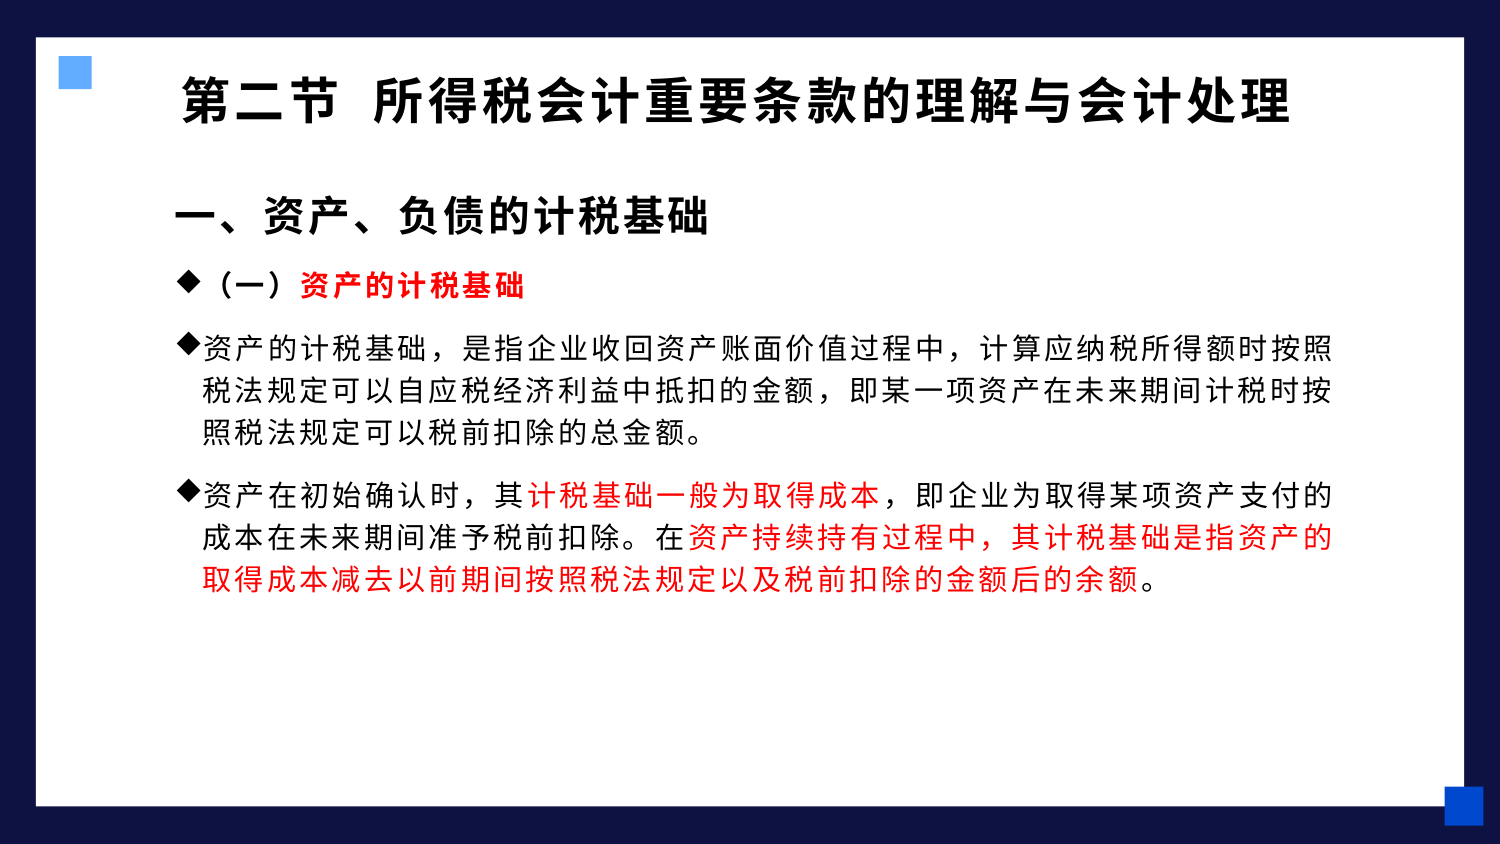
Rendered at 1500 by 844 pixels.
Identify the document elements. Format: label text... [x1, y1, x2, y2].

list 一、资产、负债的计税基础 （一）资产的计税基础 资产的计税基础，是指企业收回资产账面价值过程中，计算应纳税所得额时按照税法规定可以自应税经济利益中抵扣的金额，即某一项资产在未来期间计税时按照税法规定可以税前扣除的总金额。 资产在初始确认时，其计税基础一般为取得成本，即企业为取得某项资产支付的成本在未来期间准予税前扣除。在资产持续持有过程中，其计税基础是指资产的取得成本减去以前期间按照税法规定以及税前扣除的金额后的余额。 [157, 179, 1376, 604]
title 第二节 所得税会计重要条款的理解与会计处理 [141, 48, 1327, 138]
